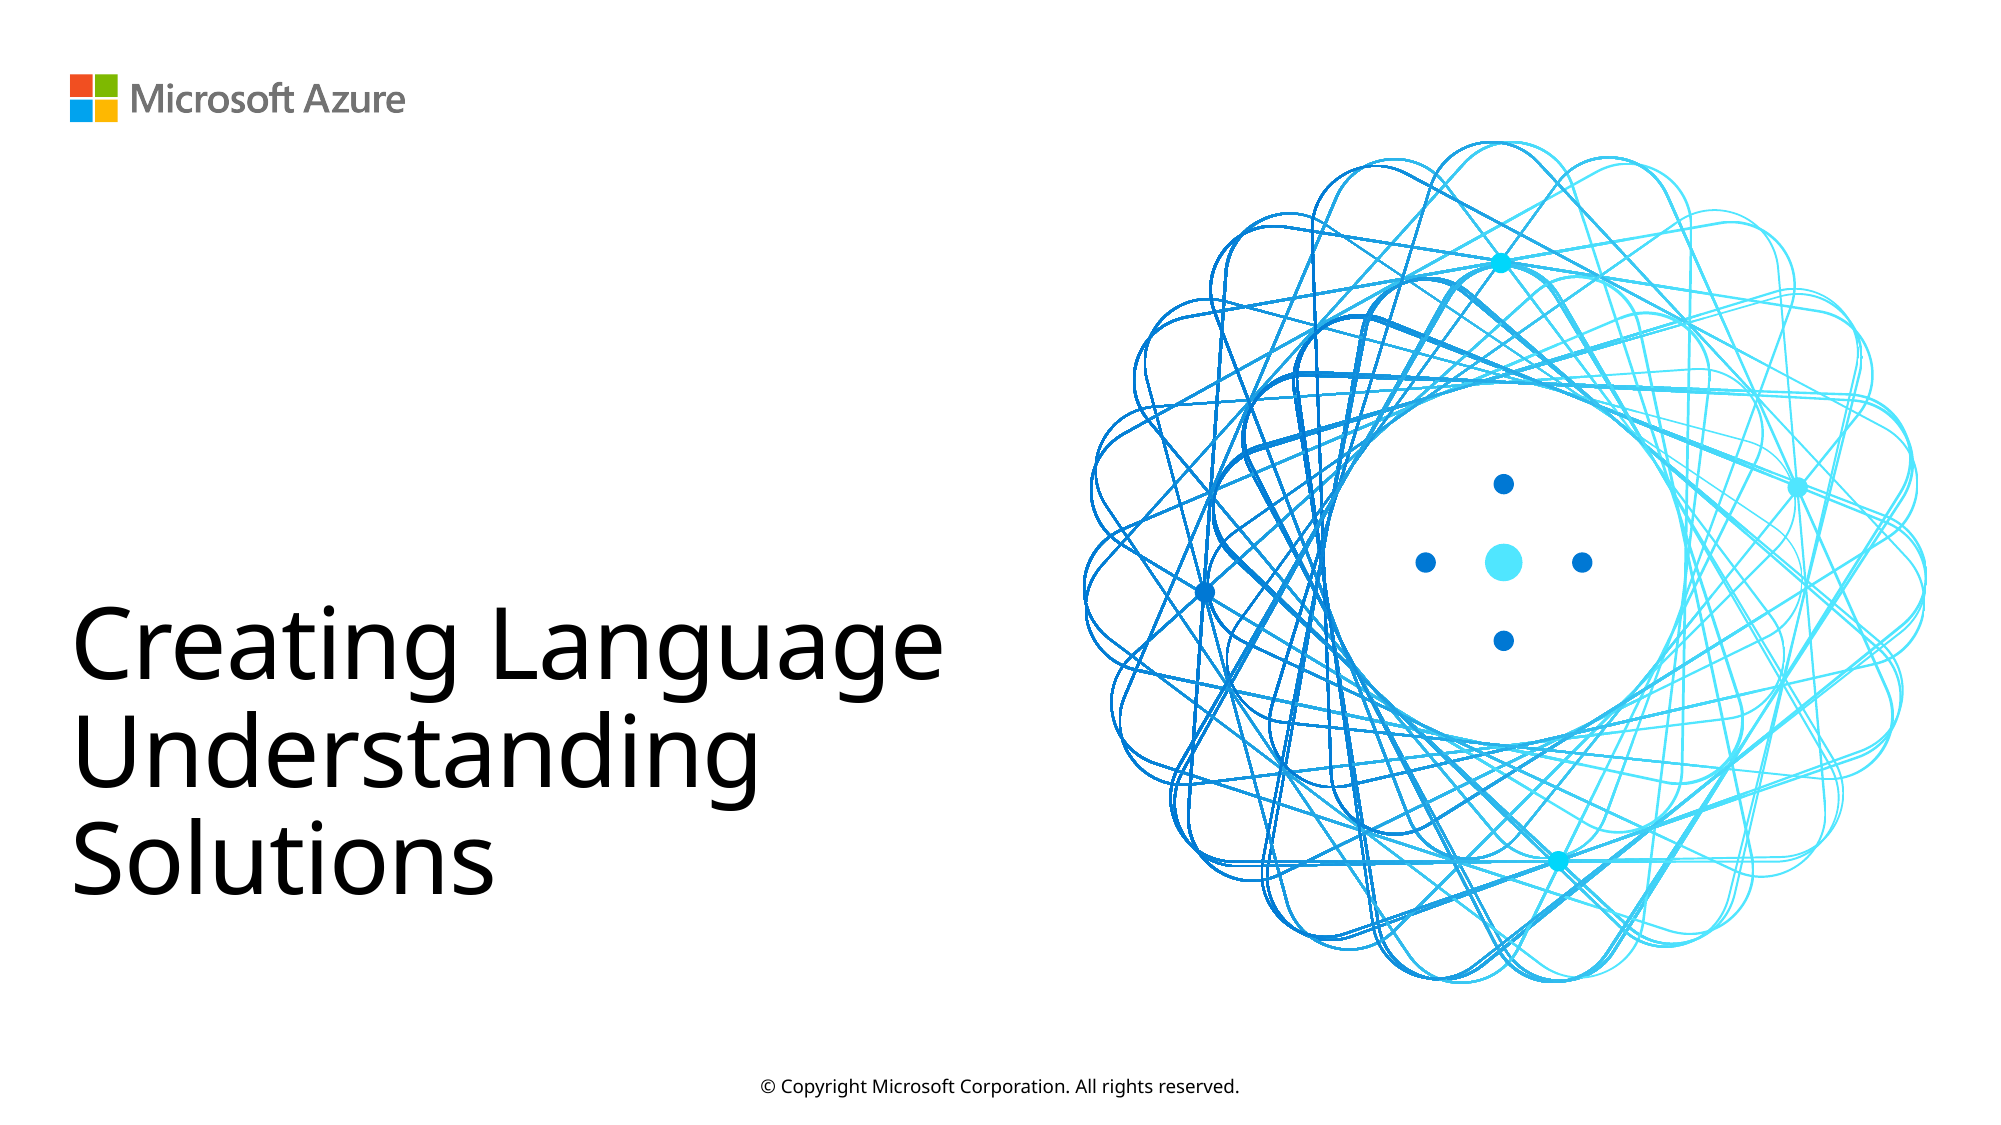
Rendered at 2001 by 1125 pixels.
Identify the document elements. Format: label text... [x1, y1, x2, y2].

picture [22, 26, 455, 170]
title Creating Language Understanding Solutions [70, 489, 1057, 947]
